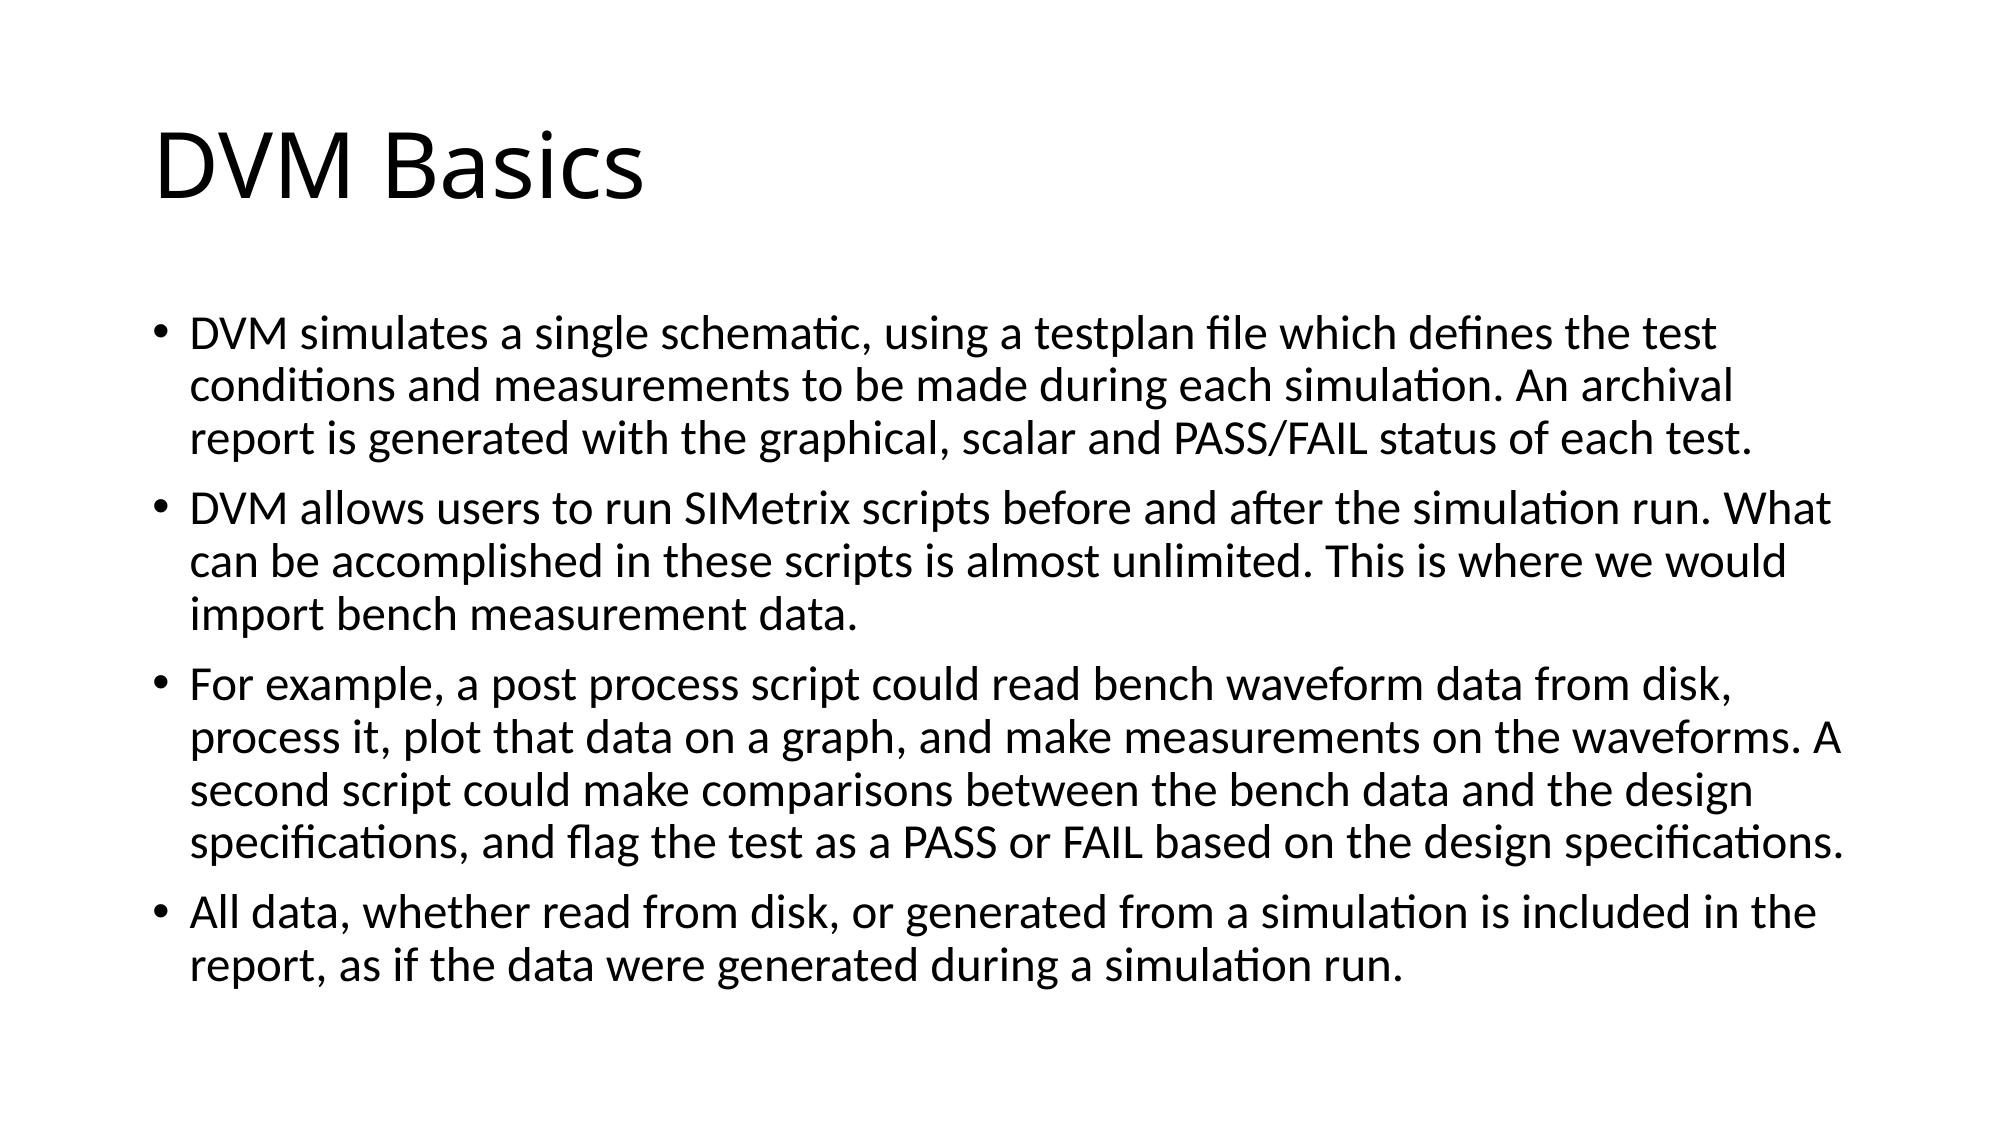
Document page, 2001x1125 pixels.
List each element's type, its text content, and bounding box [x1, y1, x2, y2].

title DVM Basics [137, 59, 1863, 278]
list DVM simulates a single schematic, using a testplan file which defines the test conditions and measurements to be made during each simulation. An archival report is generated with the graphical, scalar and PASS/FAIL status of each test. DVM allows users to run SIMetrix scripts before and after the simulation run. What can be accomplished in these scripts is almost unlimited. This is where we would import bench measurement data. For example, a post process script could read bench waveform data from disk, process it, plot that data on a graph, and make measurements on the waveforms. A second script could make comparisons between the bench data and the design specifications, and flag the test as a PASS or FAIL based on the design specifications. All data, whether read from disk, or generated from a simulation is included in the report, as if the data were generated during a simulation run. [137, 299, 1863, 1014]
